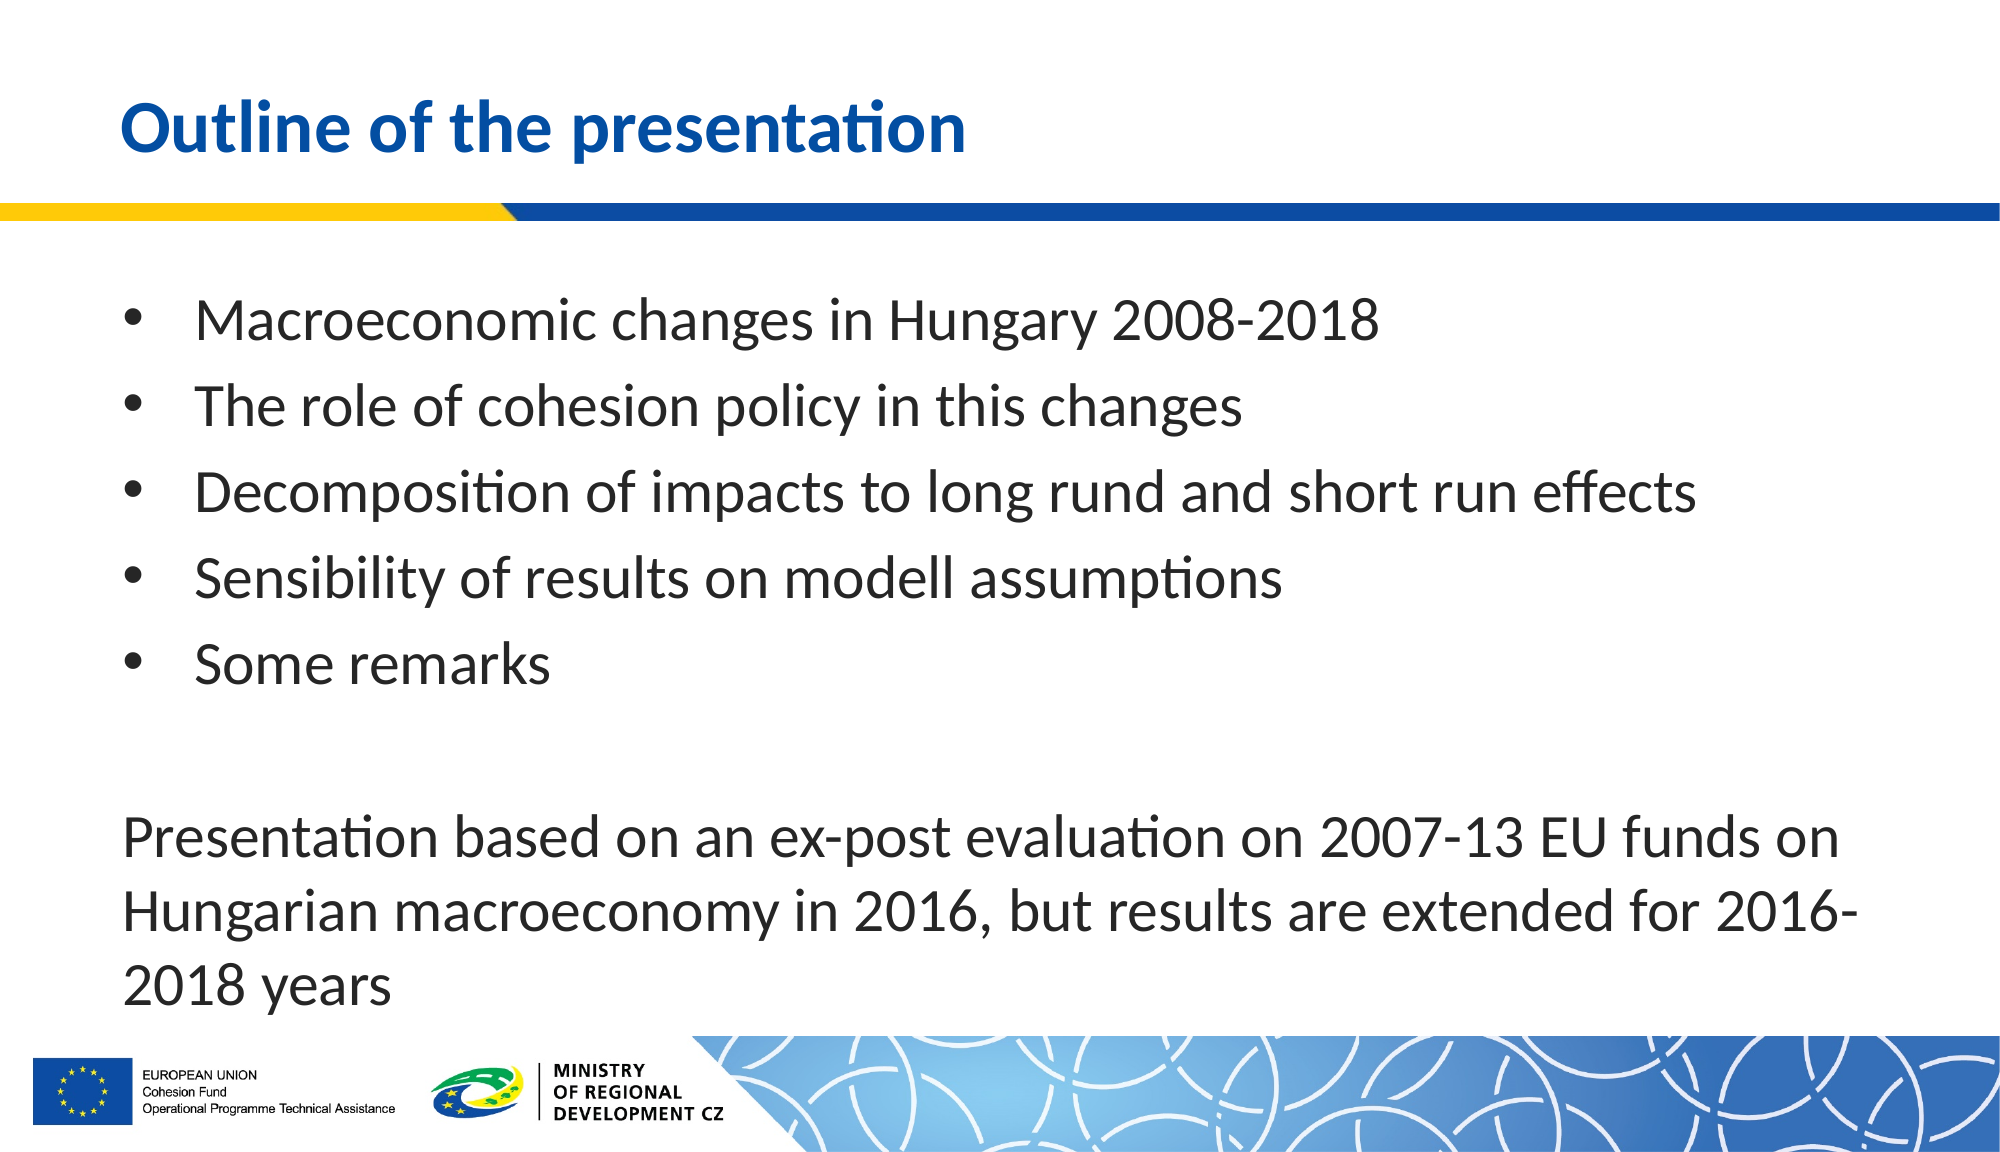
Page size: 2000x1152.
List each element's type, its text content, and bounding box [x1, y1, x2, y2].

picture [0, 1036, 2000, 1152]
list Macroeconomic changes in Hungary 2008-2018 The role of cohesion policy in this changes Decomposition of impacts to long rund and short run effects Sensibility of results on modell assumptions Some remarks Presentation based on an ex-post evaluation on 2007-13 EU funds on Hungarian macroeconomy in 2016, but results are extended for 2016-2018 years [102, 268, 1902, 1029]
title Outline of the presentation [99, 46, 1900, 198]
picture [0, 203, 2000, 221]
